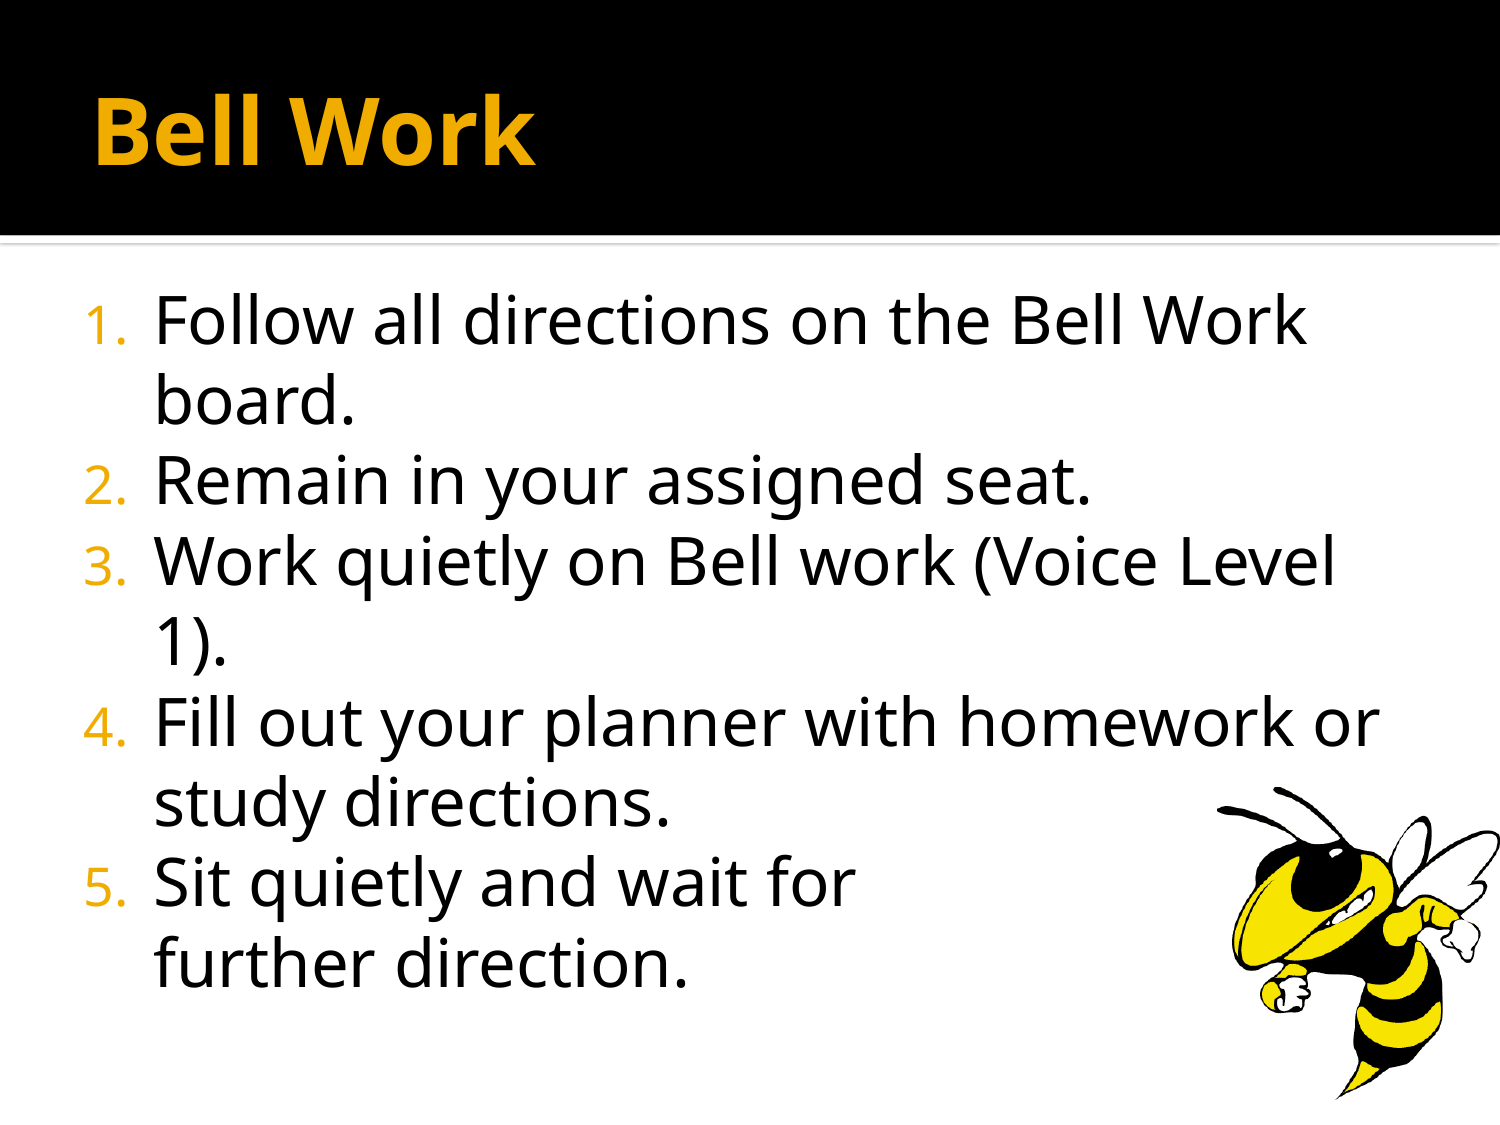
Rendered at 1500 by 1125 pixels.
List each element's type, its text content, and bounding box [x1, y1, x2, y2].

picture [1217, 787, 1500, 1100]
title Bell Work [75, 25, 1425, 231]
list Follow all directions on the Bell Work board. Remain in your assigned seat. Work quietly on Bell work (Voice Level 1). Fill out your planner with homework or study directions. Sit quietly and wait for further direction. [75, 262, 1425, 1013]
